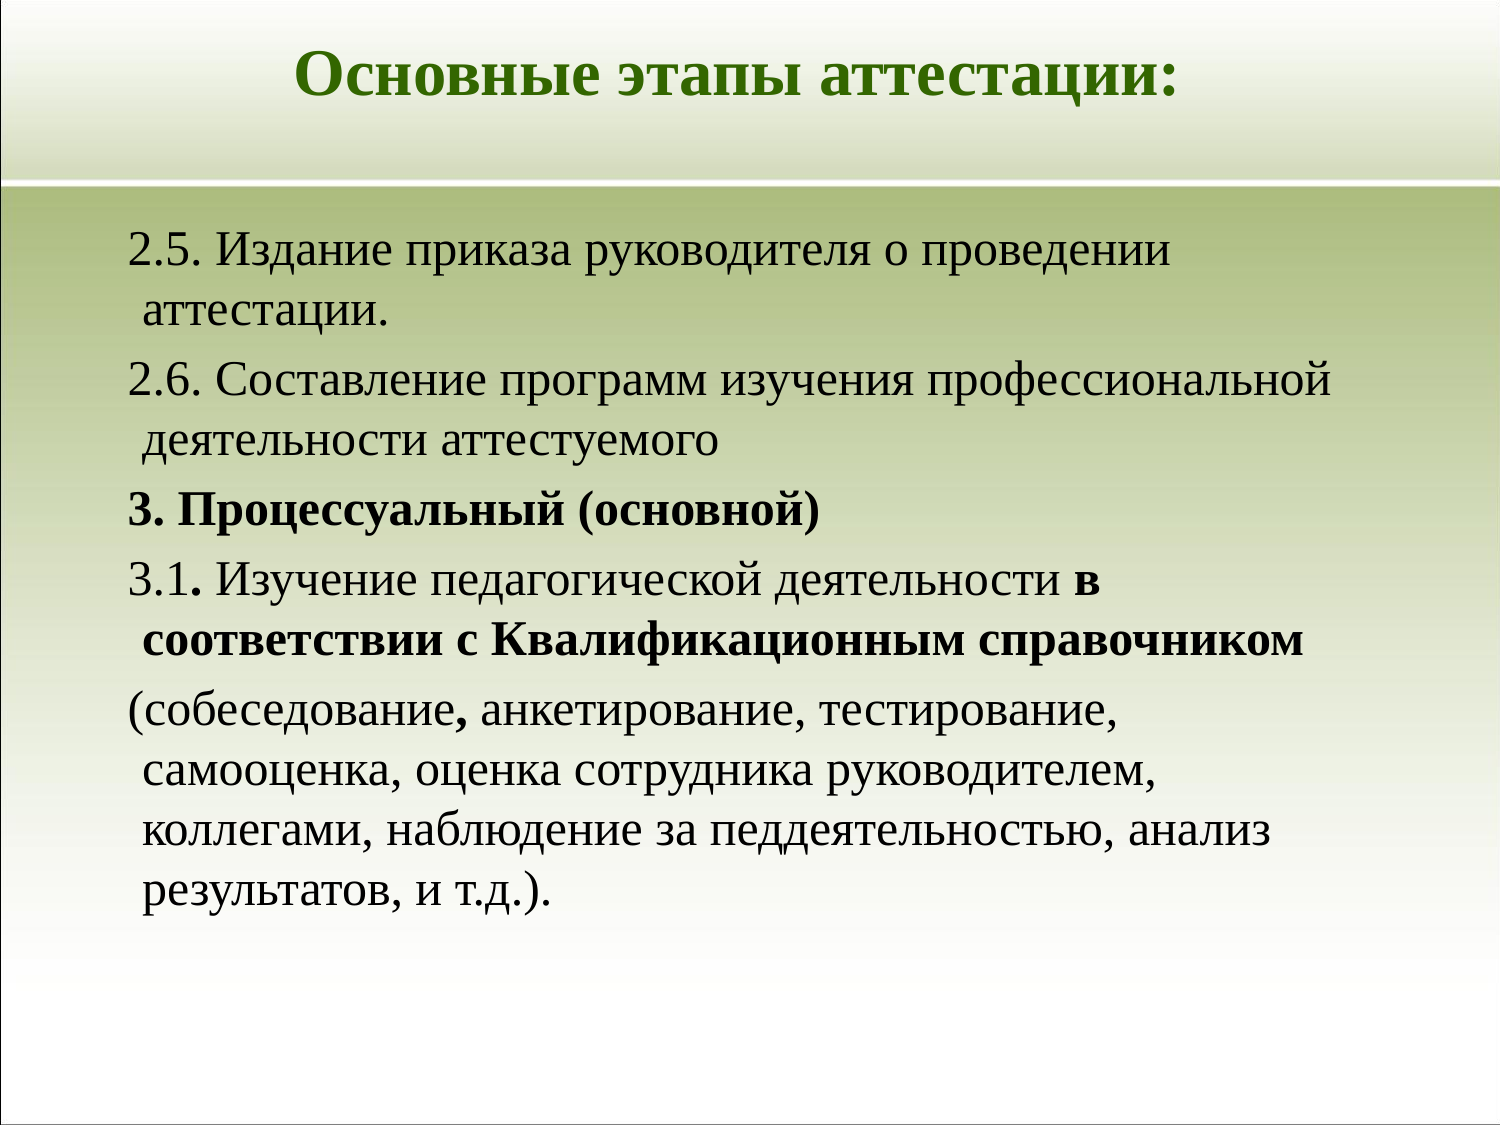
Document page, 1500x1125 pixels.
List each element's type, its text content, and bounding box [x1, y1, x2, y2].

picture [0, 0, 1500, 1125]
title Основные этапы аттестации: [100, 18, 1376, 119]
list 2.5. Издание приказа руководителя о проведении аттестации. 2.6. Составление программ изучения профессиональной деятельности аттестуемого 3. Процессуальный (основной) 3.1. Изучение педагогической деятельности в соответствии с Квалификационным справочником (собеседование, анкетирование, тестирование, самооценка, оценка сотрудника руководителем, коллегами, наблюдение за педдеятельностью, анализ результатов, и т.д.). [112, 207, 1388, 1001]
